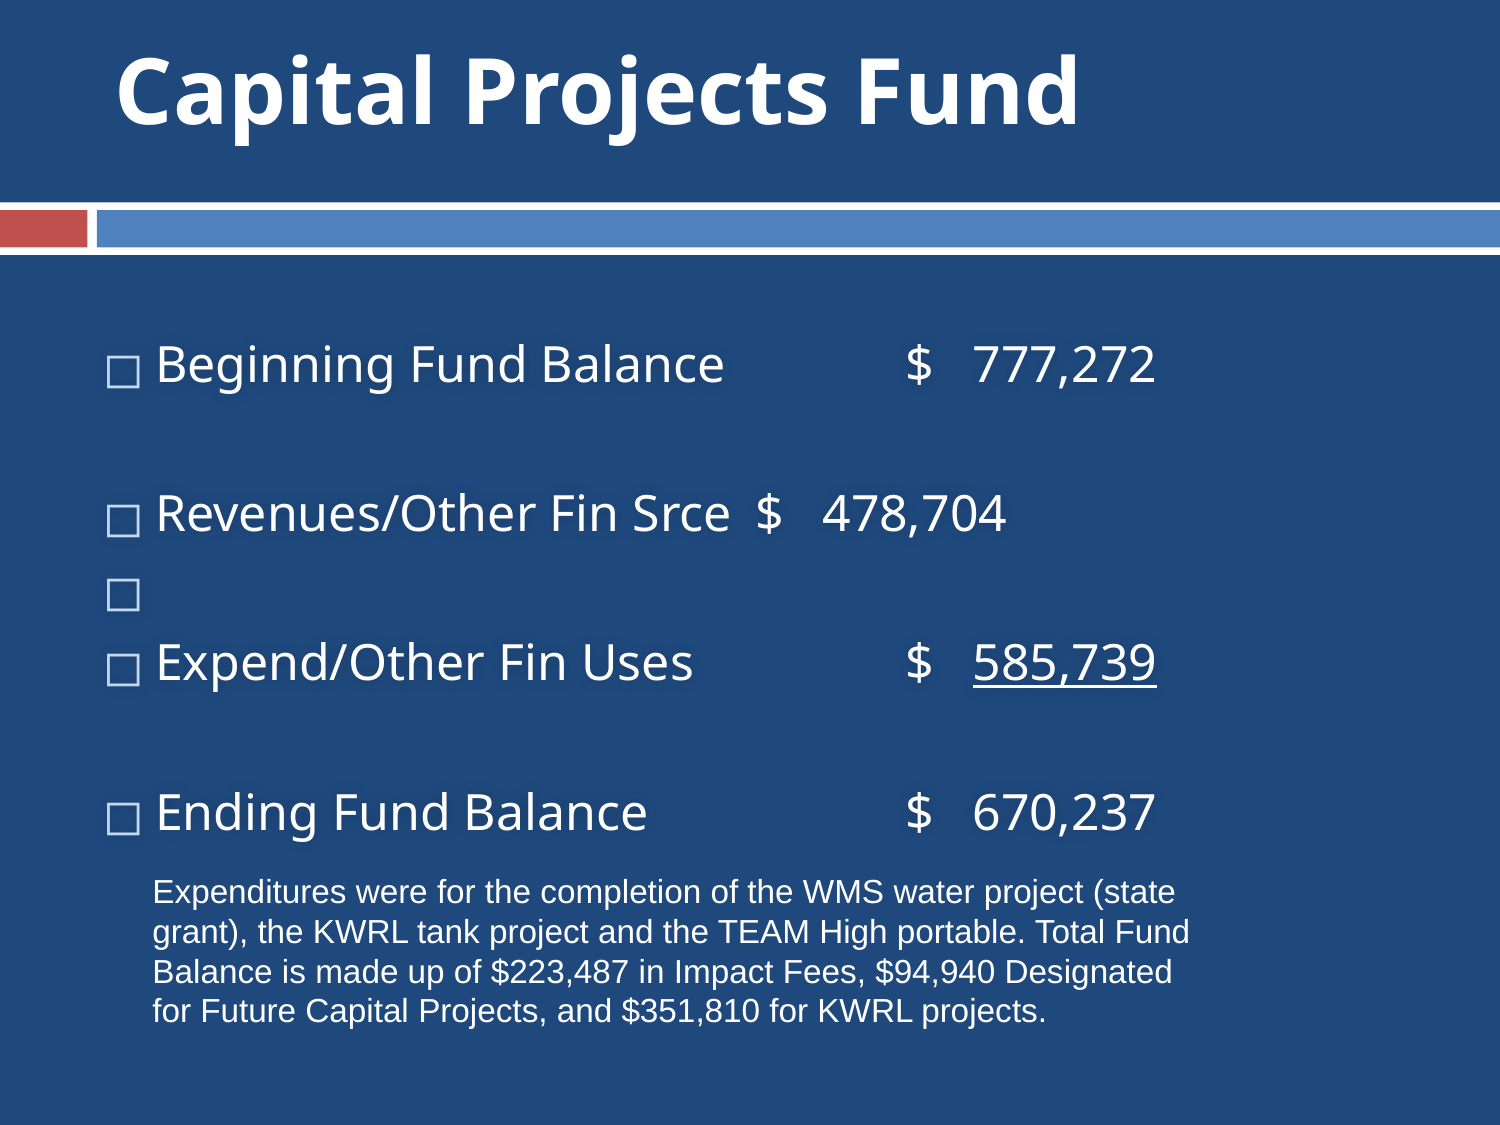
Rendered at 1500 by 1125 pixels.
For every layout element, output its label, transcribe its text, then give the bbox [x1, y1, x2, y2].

title Capital Projects Fund [99, 0, 1438, 175]
list Beginning Fund Balance $ 777,272 Revenues/Other Fin Srce $ 478,704 Expend/Other Fin Uses $ 585,739 Ending Fund Balance $ 670,237 [87, 324, 1425, 1063]
text_box Expenditures were for the completion of the WMS water project (state grant), the KWRL tank project and the TEAM High portable. Total Fund Balance is made up of $223,487 in Impact Fees, $94,940 Designated for Future Capital Projects, and $351,810 for KWRL projects. [137, 862, 1225, 1080]
